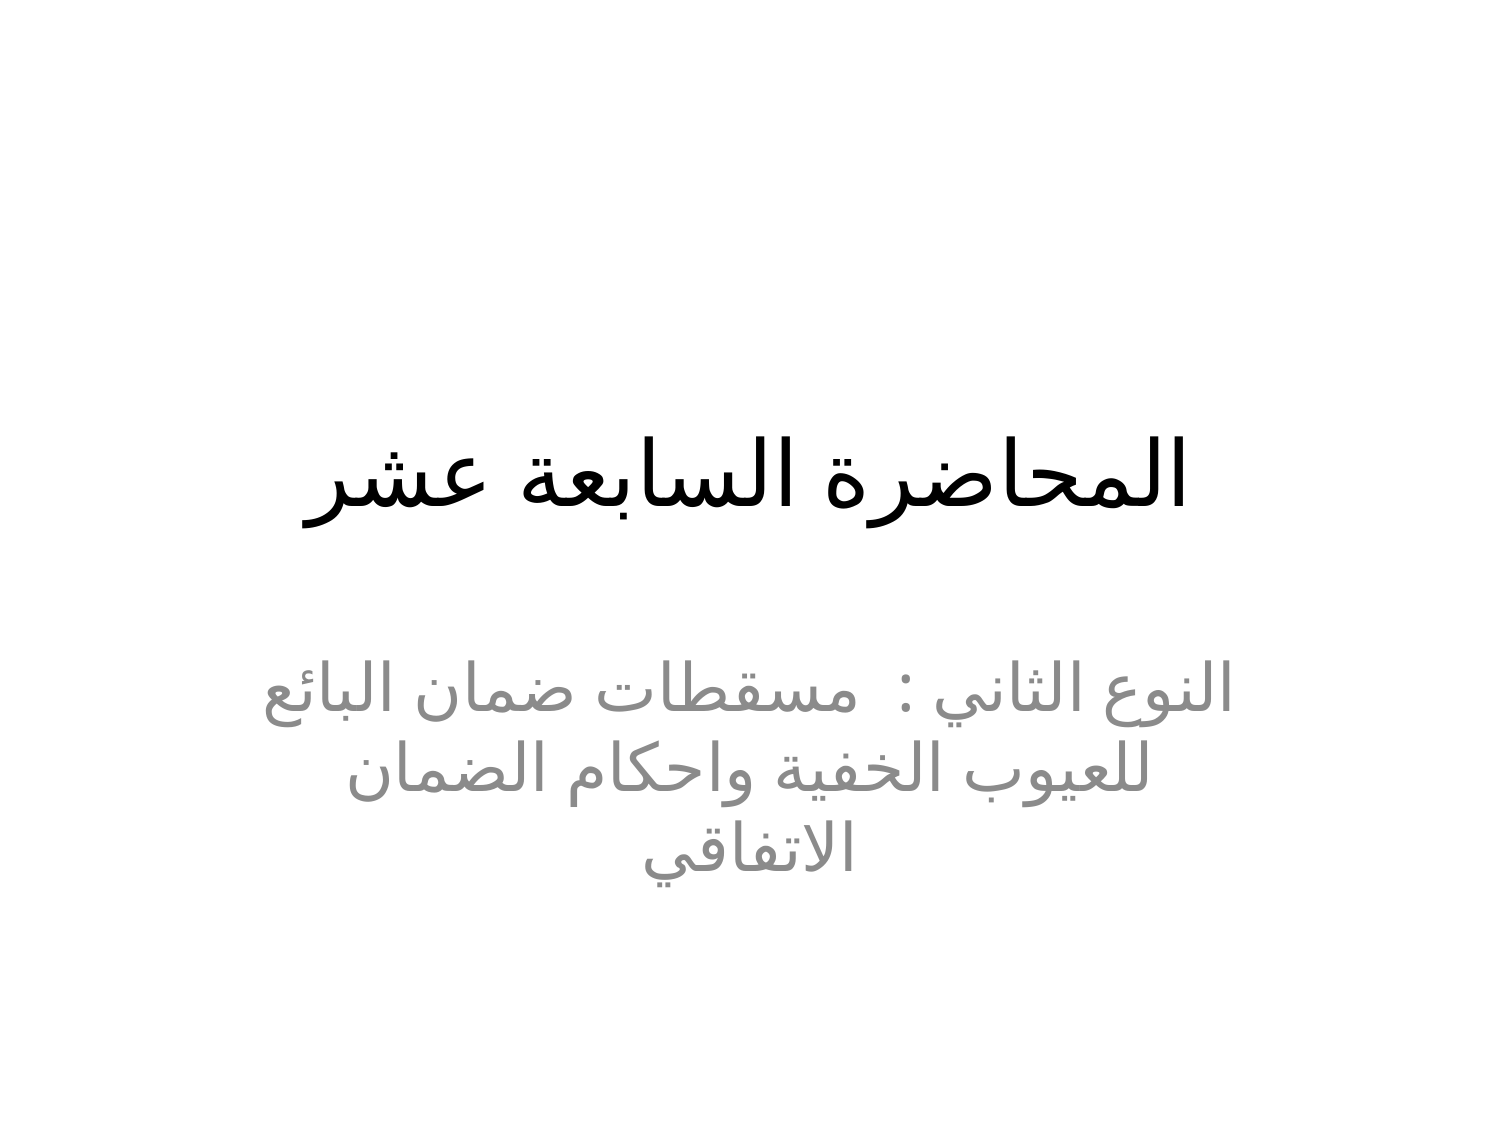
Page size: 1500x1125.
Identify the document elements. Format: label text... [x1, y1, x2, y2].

title المحاضرة السابعة عشر [112, 349, 1388, 591]
subtitle النوع الثاني : مسقطات ضمان البائع للعيوب الخفية واحكام الضمان الاتفاقي [225, 637, 1275, 925]
